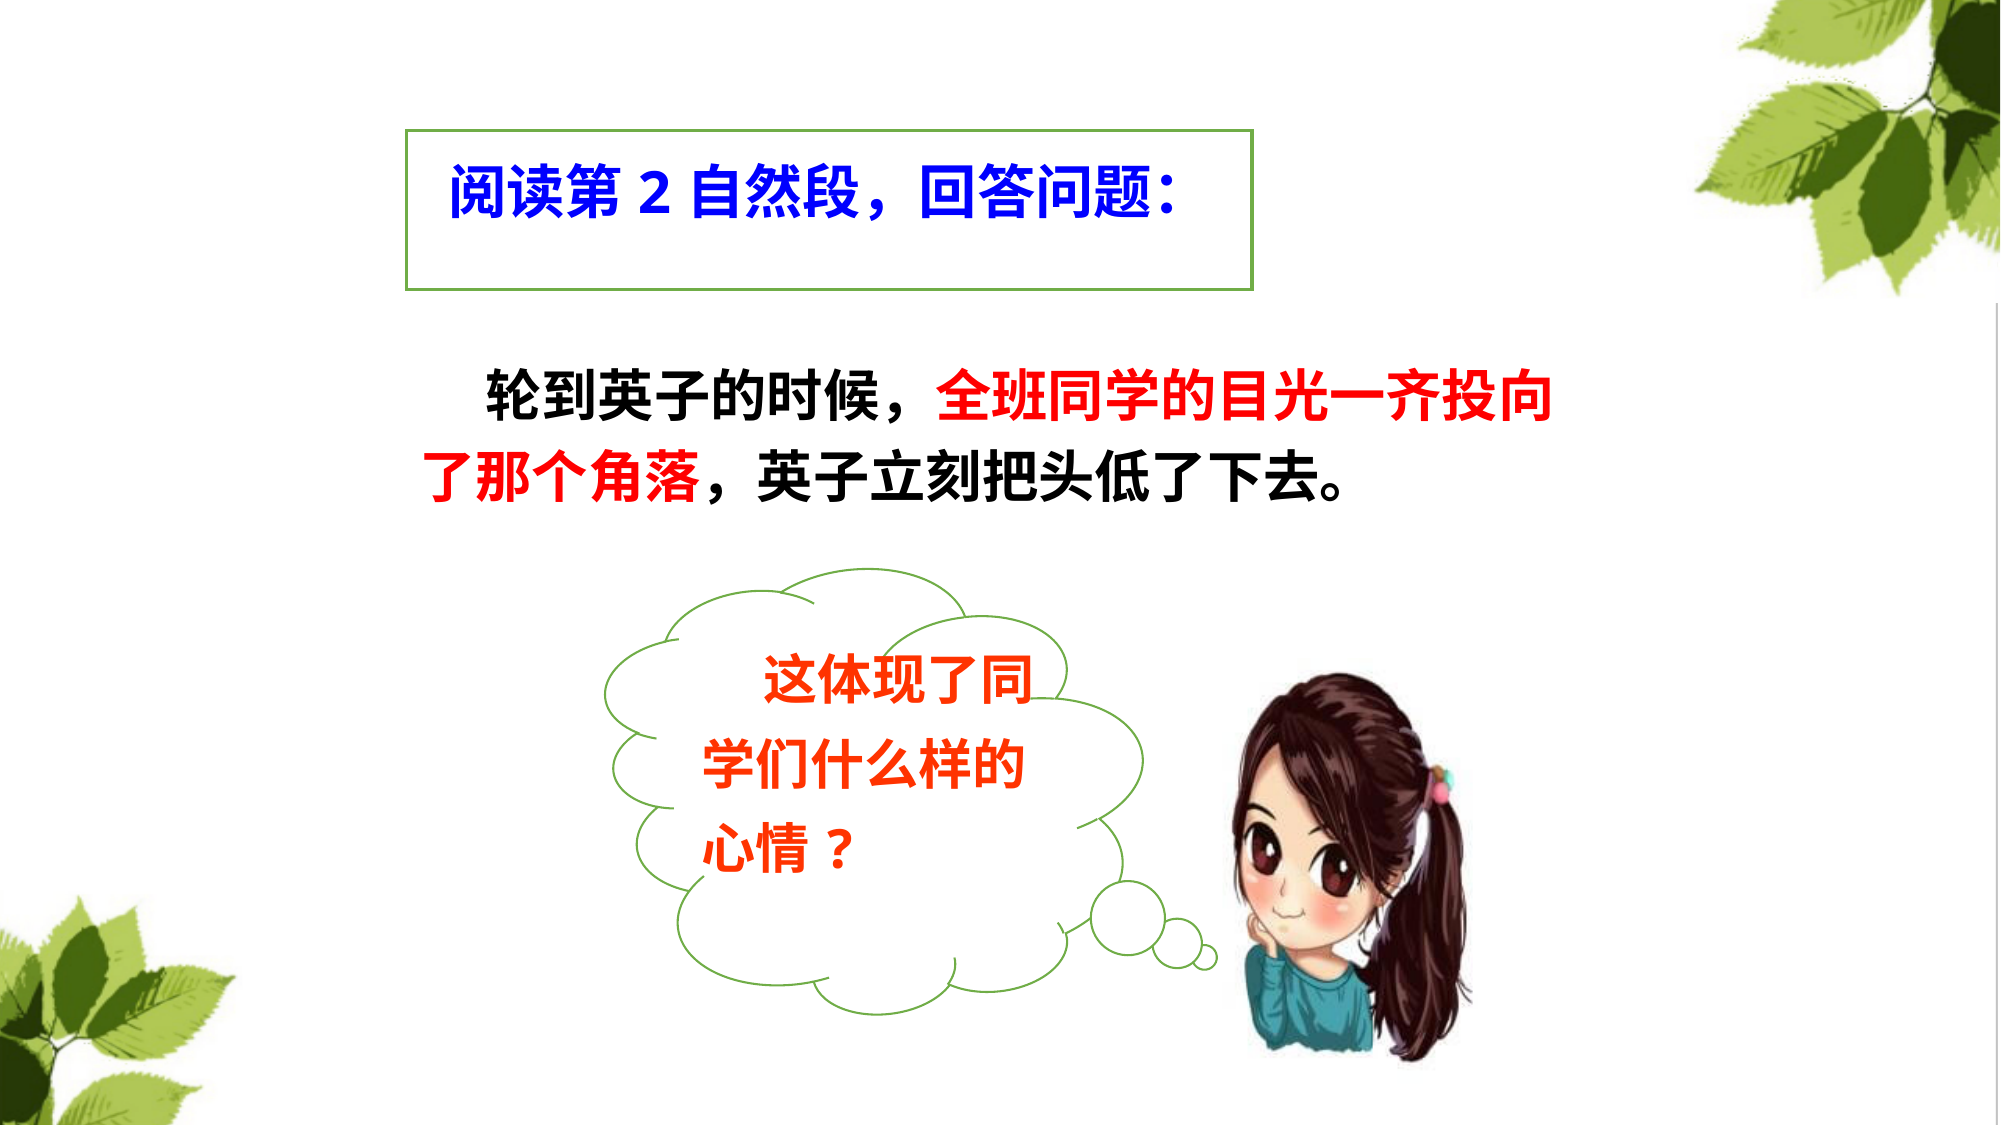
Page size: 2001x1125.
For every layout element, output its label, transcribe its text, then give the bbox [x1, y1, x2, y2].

text_box [1072, 699, 1198, 970]
text_box [603, 567, 1015, 892]
text_box [696, 962, 1062, 1016]
text_box 这体现了同学们什么样的心情? [686, 619, 1072, 962]
picture [0, 0, 2001, 1125]
text_box 阅读第2自然段，回答问题： [405, 129, 1253, 290]
text_box 轮到英子的时候，全班同学的目光一齐投向了那个角落，英子立刻把头低了下去。 [404, 336, 1617, 517]
text_box [676, 893, 686, 951]
